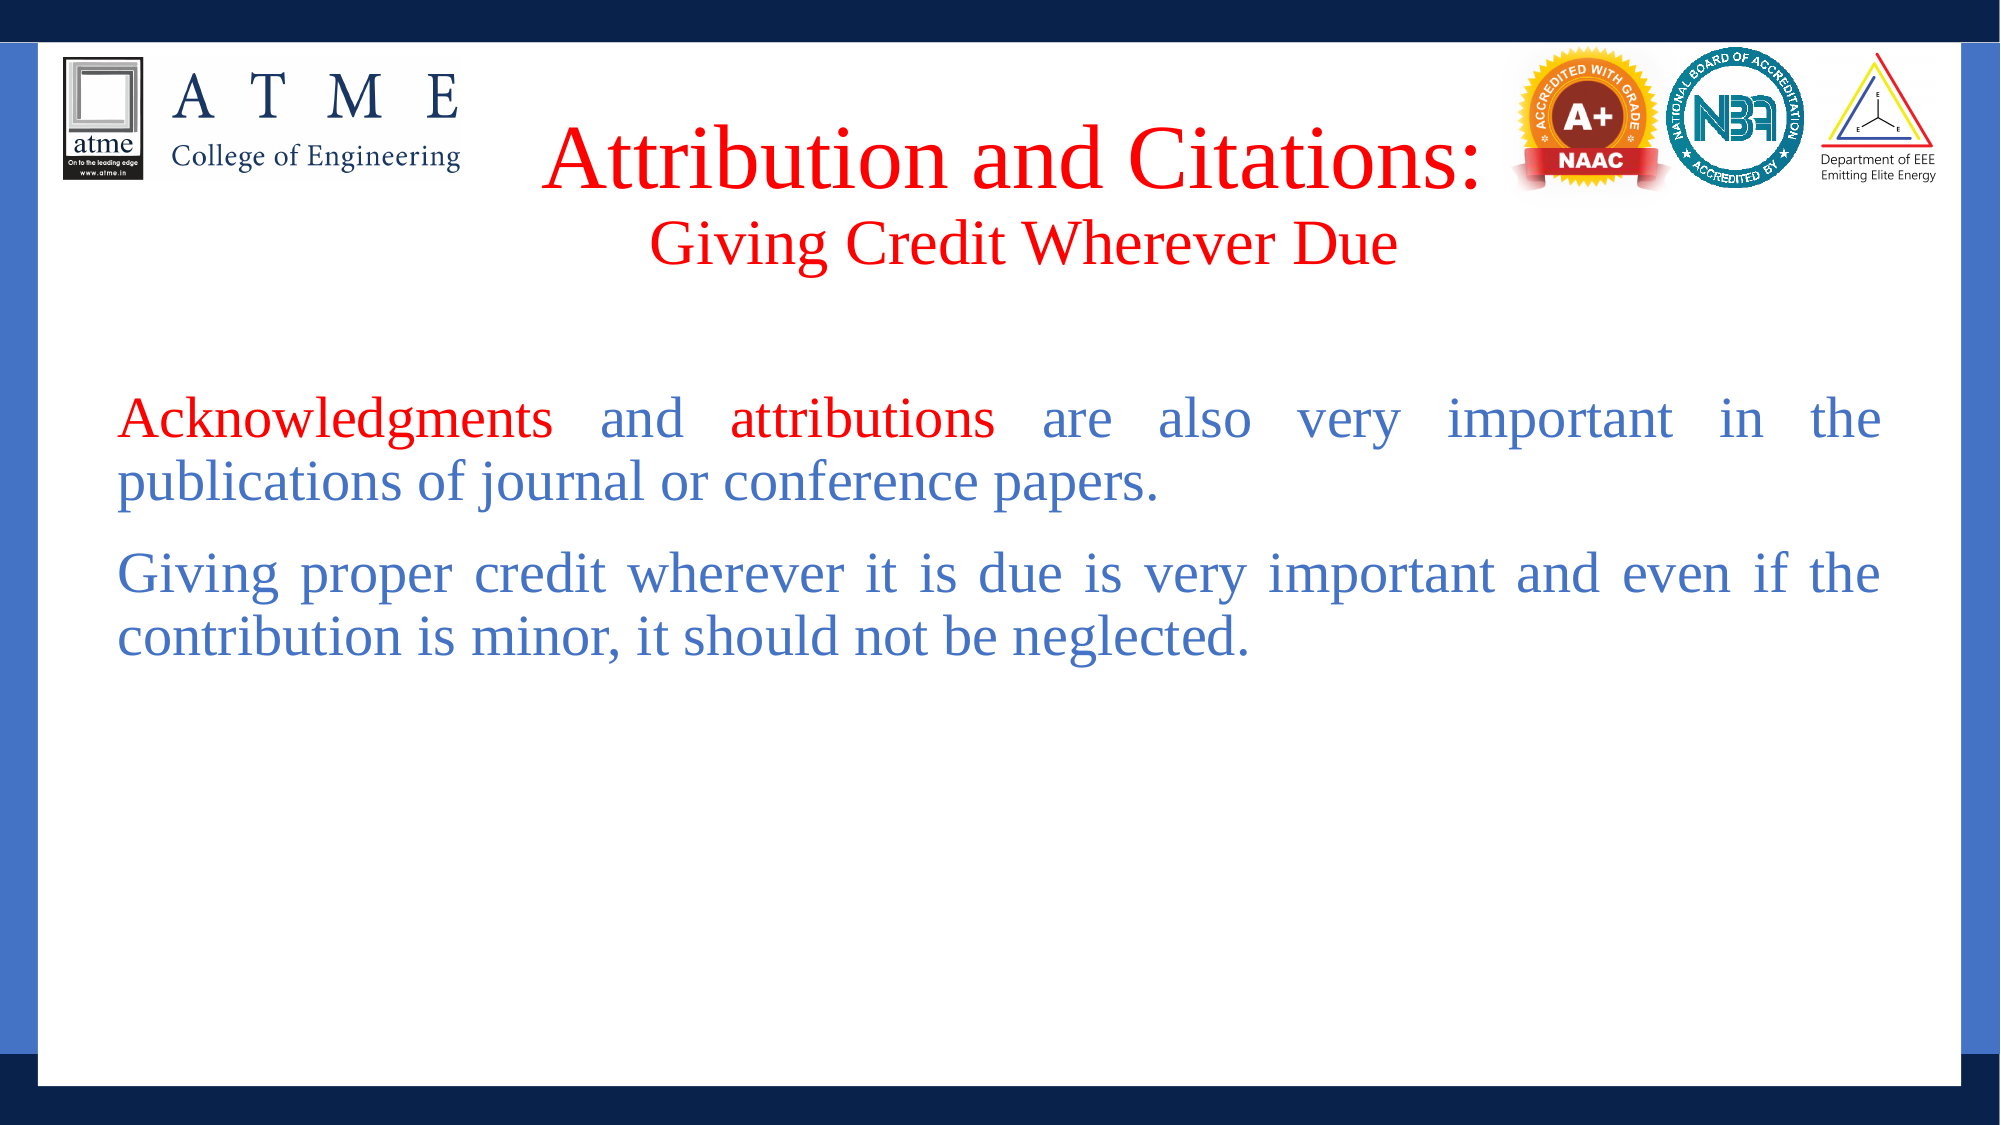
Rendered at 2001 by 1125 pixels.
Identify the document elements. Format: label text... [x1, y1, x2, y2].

title Attribution and Citations: Giving Credit Wherever Due [350, 99, 1700, 288]
picture [1666, 47, 1804, 188]
picture [1815, 49, 1939, 184]
picture [0, 1054, 2000, 1125]
picture [0, 0, 2000, 43]
list Acknowledgments and attributions are also very important in the publications of journal or conference papers. Giving proper credit wherever it is due is very important and even if the contribution is minor, it should not be neglected. [102, 380, 1898, 857]
picture [1531, 60, 1651, 99]
picture [63, 57, 461, 180]
